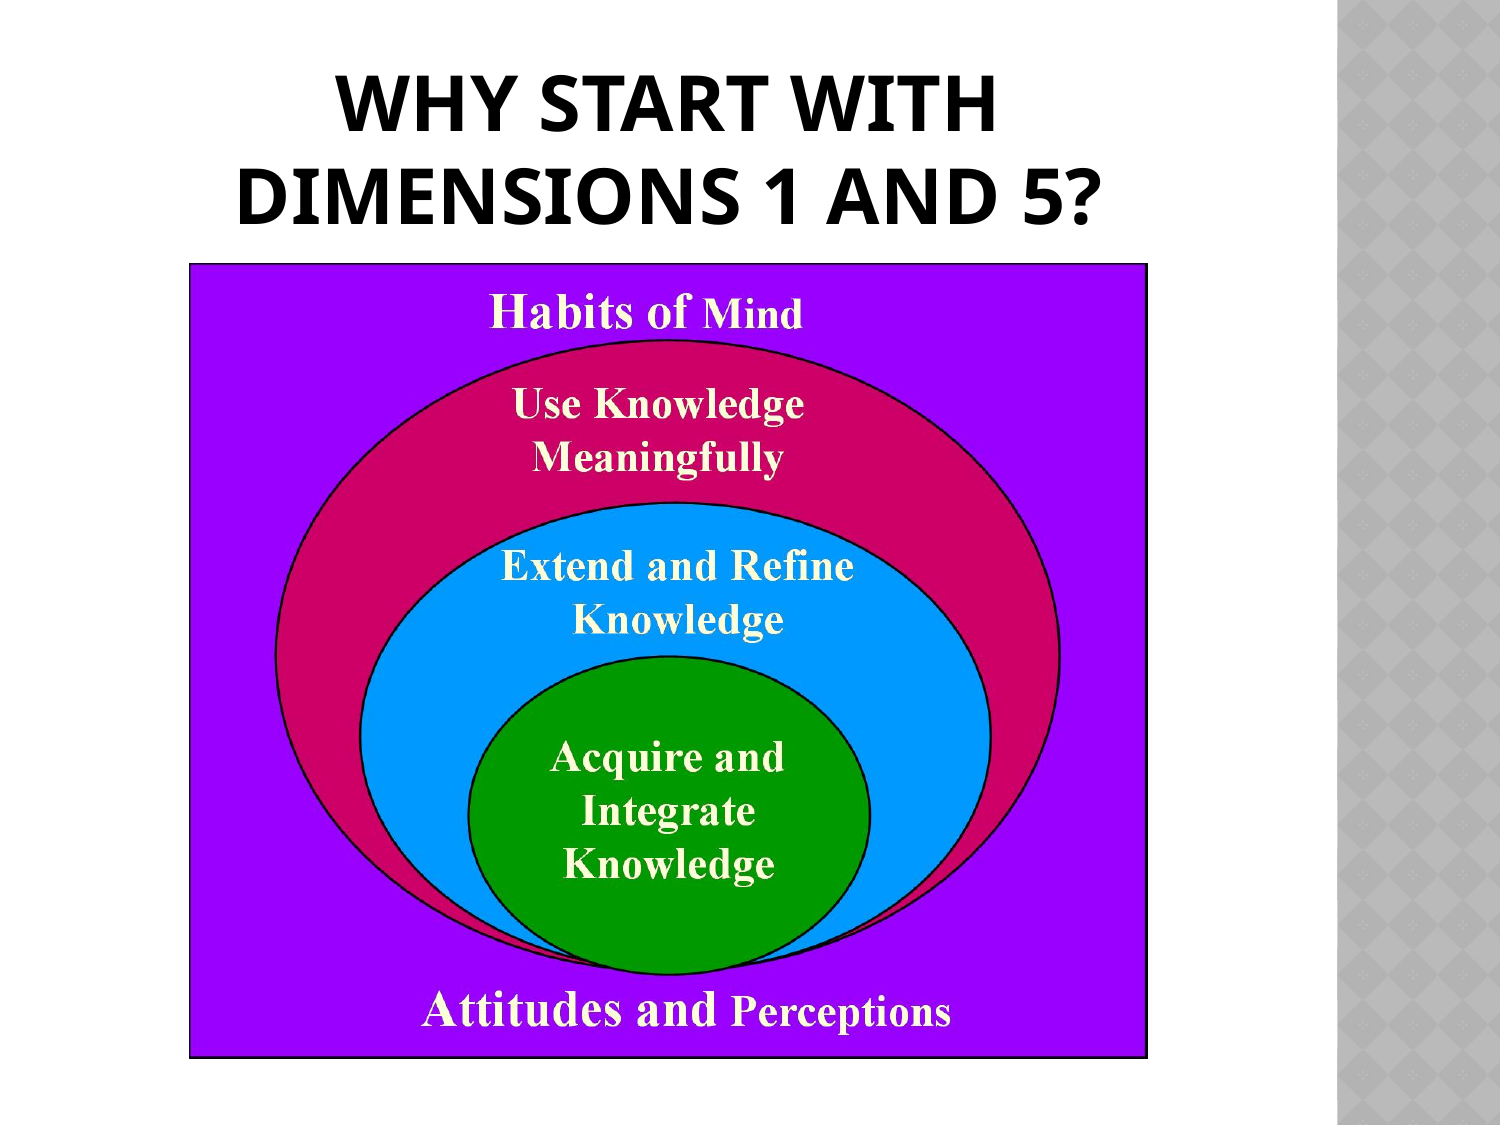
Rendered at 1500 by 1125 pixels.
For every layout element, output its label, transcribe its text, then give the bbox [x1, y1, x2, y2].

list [189, 263, 1148, 1060]
title Why Start with Dimensions 1 and 5? [75, 52, 1263, 240]
